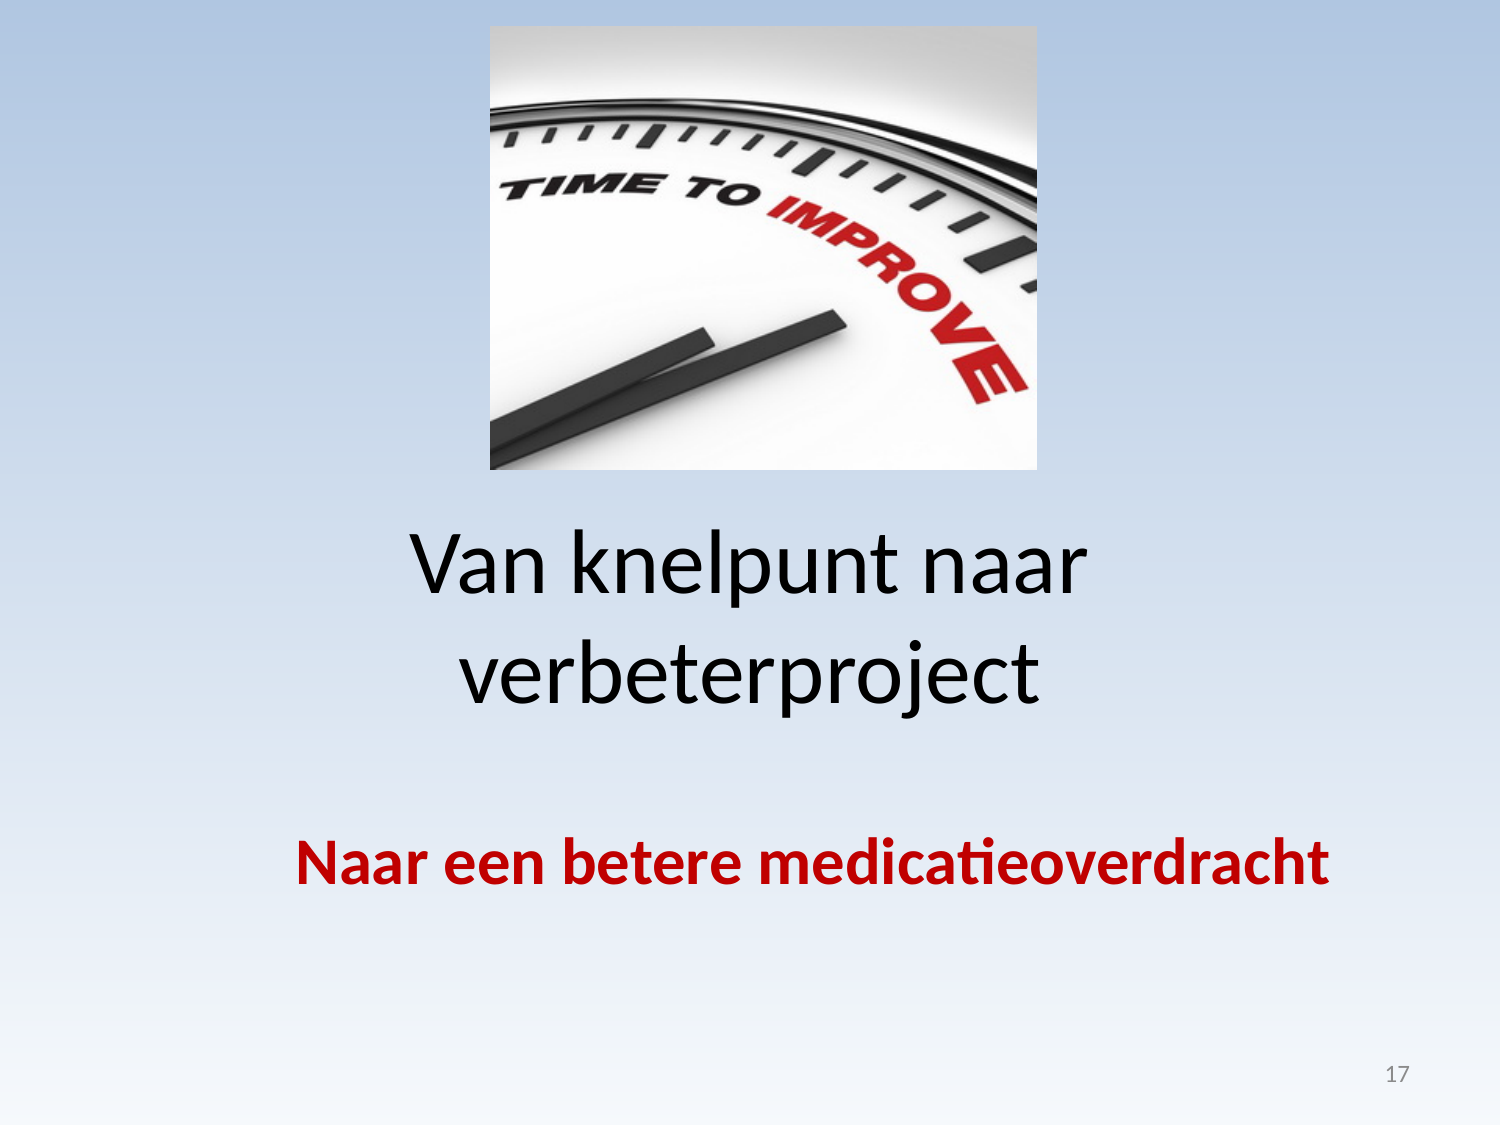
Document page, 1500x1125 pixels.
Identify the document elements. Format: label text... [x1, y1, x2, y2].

slide_number 17 [1074, 1042, 1425, 1103]
title Van knelpunt naar verbeterproject [112, 491, 1388, 733]
subtitle Naar een betere medicatieoverdracht [238, 810, 1388, 1098]
picture [489, 25, 1038, 471]
